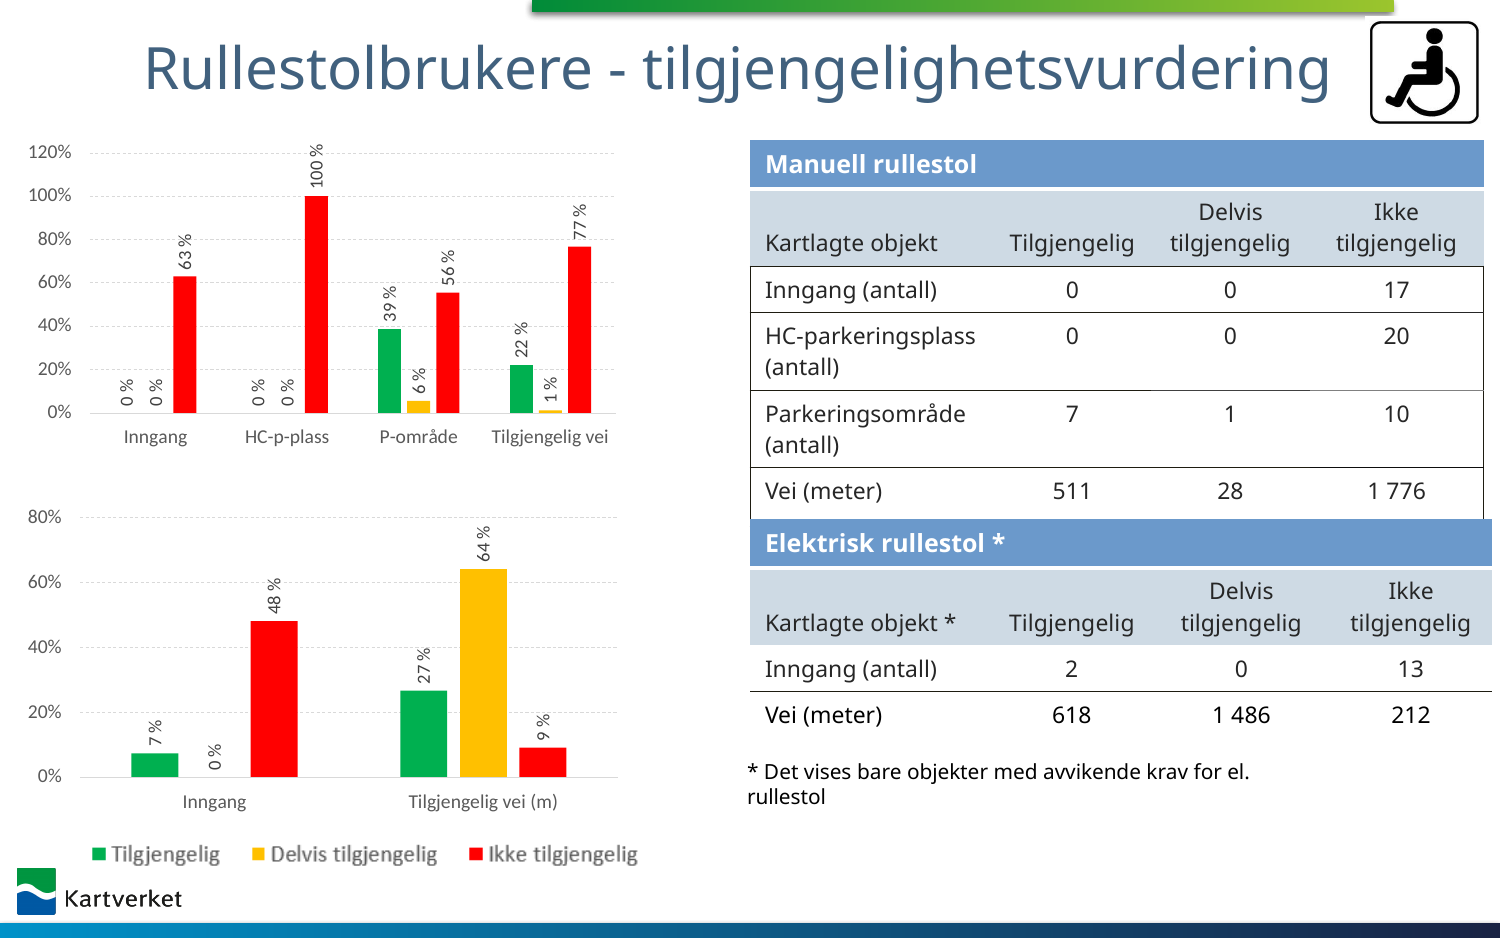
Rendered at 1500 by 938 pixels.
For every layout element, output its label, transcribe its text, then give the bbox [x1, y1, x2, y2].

text_box * Det vises bare objekter med avvikende krav for el. rullestol [732, 751, 1317, 816]
table_cell Inngang (antall) [750, 645, 991, 691]
table_cell 0 [1153, 645, 1330, 691]
table_cell 10 [1310, 391, 1483, 467]
table_cell Inngang (antall) [751, 267, 994, 312]
picture [86, 838, 643, 870]
table_cell 13 [1330, 645, 1492, 691]
table_cell Kartlagte objekt * [750, 570, 991, 645]
table_cell 28 [1151, 468, 1310, 519]
table_cell 0 [1151, 267, 1310, 312]
table_cell 1 486 [1153, 692, 1330, 738]
table_cell Tilgjengelig [991, 570, 1153, 645]
table_cell 0 [994, 313, 1151, 390]
table_cell 1 776 [1310, 468, 1483, 519]
table_cell 0 [994, 267, 1151, 312]
table_cell Ikke tilgjengelig [1330, 570, 1492, 645]
table_cell 618 [991, 692, 1153, 738]
table_cell Kartlagte objekt [750, 191, 994, 266]
table_cell 212 [1330, 692, 1492, 738]
picture [20, 499, 630, 822]
table_cell Vei (meter) [751, 468, 994, 519]
table_cell 2 [991, 645, 1153, 691]
table_cell Parkeringsområde (antall) [751, 391, 994, 467]
table_cell Ikke tilgjengelig [1310, 191, 1484, 266]
picture [20, 135, 629, 457]
text_box Rullestolbrukere - tilgjengelighetsvurdering [39, 12, 1348, 109]
table_cell Delvis tilgjengelig [1151, 191, 1310, 266]
table_cell Delvis tilgjengelig [1153, 570, 1330, 645]
table_cell 17 [1310, 267, 1483, 312]
table_header Manuell rullestol [750, 140, 1484, 187]
table_cell HC-parkeringsplass (antall) [751, 313, 994, 390]
table_cell 20 [1310, 313, 1483, 390]
table_cell 7 [994, 391, 1151, 467]
table_cell 511 [994, 468, 1151, 519]
table_cell Tilgjengelig [994, 191, 1151, 266]
table_cell 1 [1151, 391, 1310, 467]
table_cell Vei (meter) [750, 692, 991, 738]
table_cell 0 [1151, 313, 1310, 390]
picture [1365, 16, 1484, 129]
table_header Elektrisk rullestol * [750, 519, 1492, 566]
